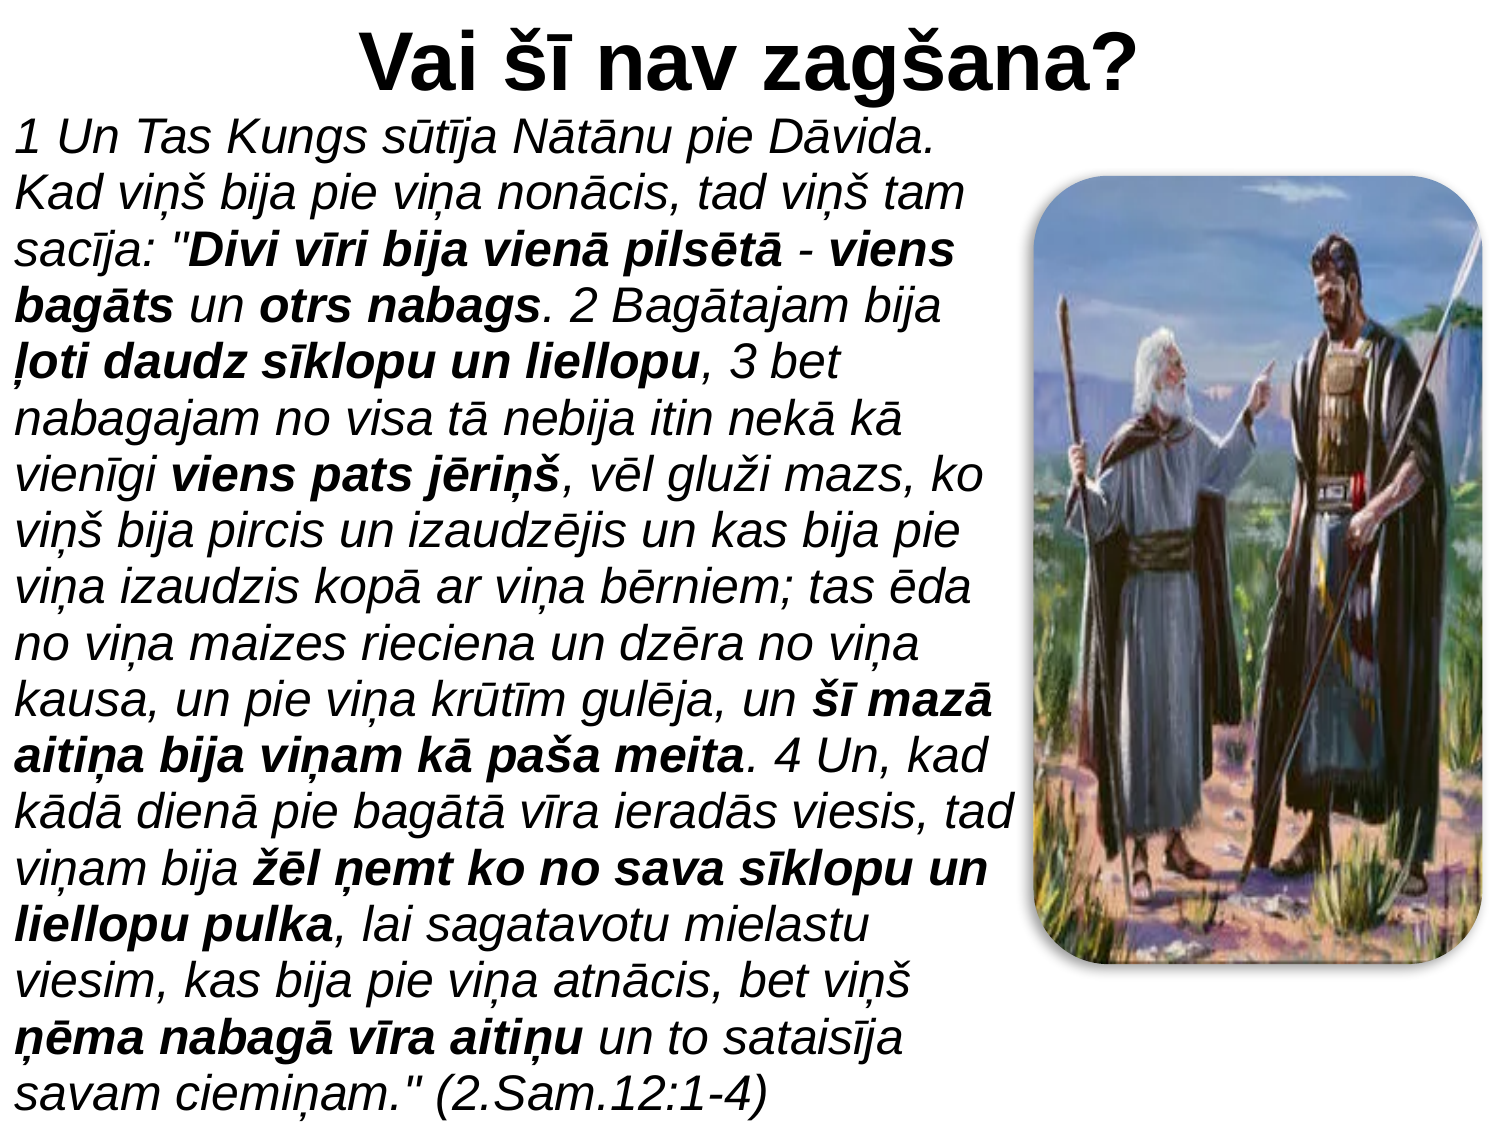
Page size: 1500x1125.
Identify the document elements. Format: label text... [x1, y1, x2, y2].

text_box 1 Un Tas Kungs sūtīja Nātānu pie Dāvida. Kad viņš bija pie viņa nonācis, tad viņš tam sacīja: "Divi vīri bija vienā pilsētā - viens bagāts un otrs nabags. 2 Bagātajam bija ļoti daudz sīklopu un liellopu, 3 bet nabagajam no visa tā nebija itin nekā kā vienīgi viens pats jēriņš, vēl gluži mazs, ko viņš bija pircis un izaudzējis un kas bija pie viņa izaudzis kopā ar viņa bērniem; tas ēda no viņa maizes rieciena un dzēra no viņa kausa, un pie viņa krūtīm gulēja, un šī mazā aitiņa bija viņam kā paša meita. 4 Un, kad kādā dienā pie bagātā vīra ieradās viesis, tad viņam bija žēl ņemt ko no sava sīklopu un liellopu pulka, lai sagatavotu mielastu viesim, kas bija pie viņa atnācis, bet viņš ņēma nabagā vīra aitiņu un to sataisīja savam ciemiņam." (2.Sam.12:1-4) [0, 176, 1034, 1125]
picture [1033, 175, 1483, 965]
text_box Vai šī nav zagšana? [0, 0, 1500, 176]
